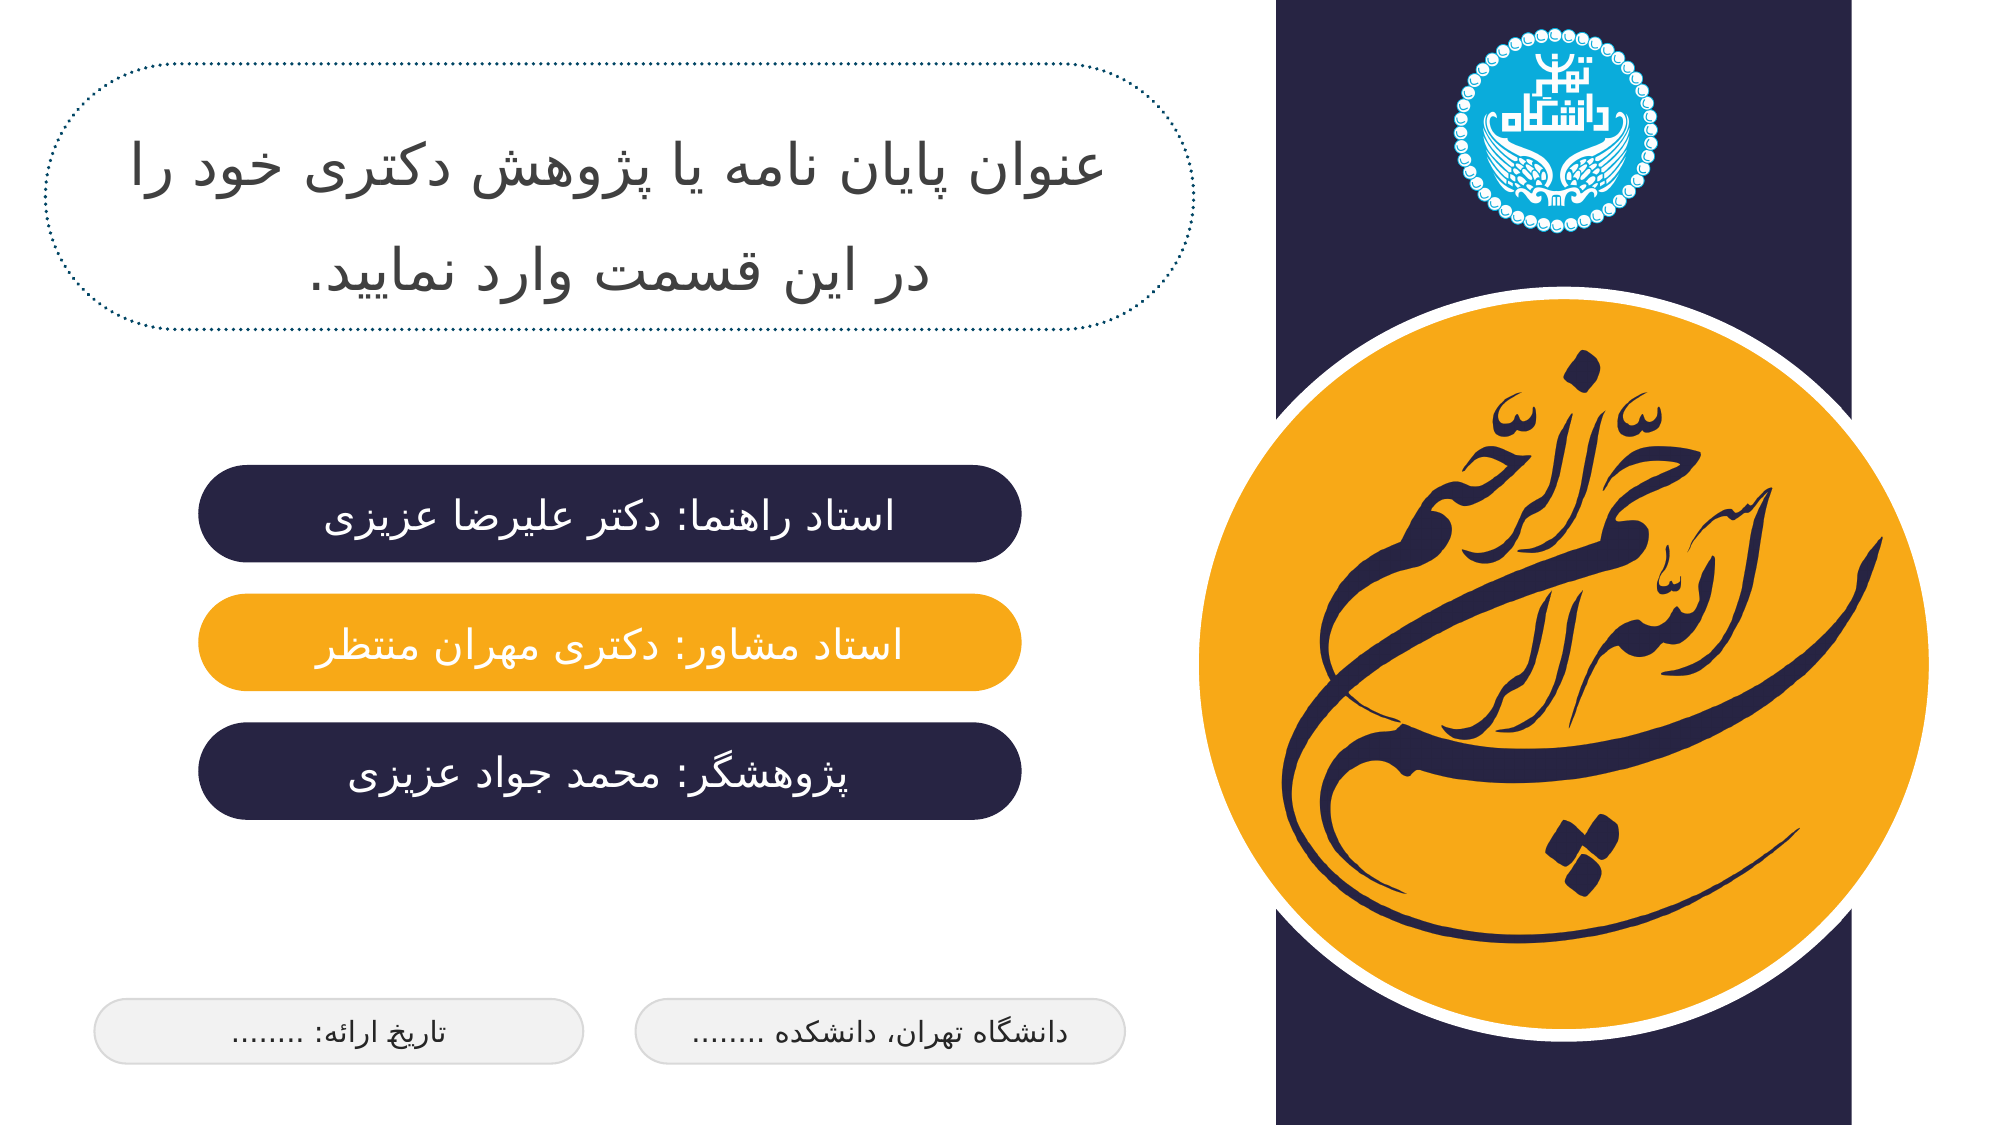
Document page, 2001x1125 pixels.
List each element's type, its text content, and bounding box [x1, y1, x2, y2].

text_box [1460, 1022, 1667, 1037]
text_box [1191, 507, 1226, 821]
text_box [1902, 508, 1937, 820]
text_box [198, 722, 1022, 820]
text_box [198, 464, 1022, 563]
text_box [1408, 291, 1720, 326]
text_box [1275, 0, 1853, 326]
picture [1451, 25, 1660, 235]
text_box [1275, 1022, 1853, 1125]
text_box دانشگاه تهران، دانشکده ........ [635, 998, 1126, 1064]
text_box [198, 593, 1022, 692]
text_box عنوان پایان نامه یا پژوهش دکتری خود را در این قسمت وارد نمایید. [44, 62, 1195, 331]
picture [1226, 326, 1902, 1022]
text_box تاریخ ارائه: ........ [94, 998, 584, 1064]
